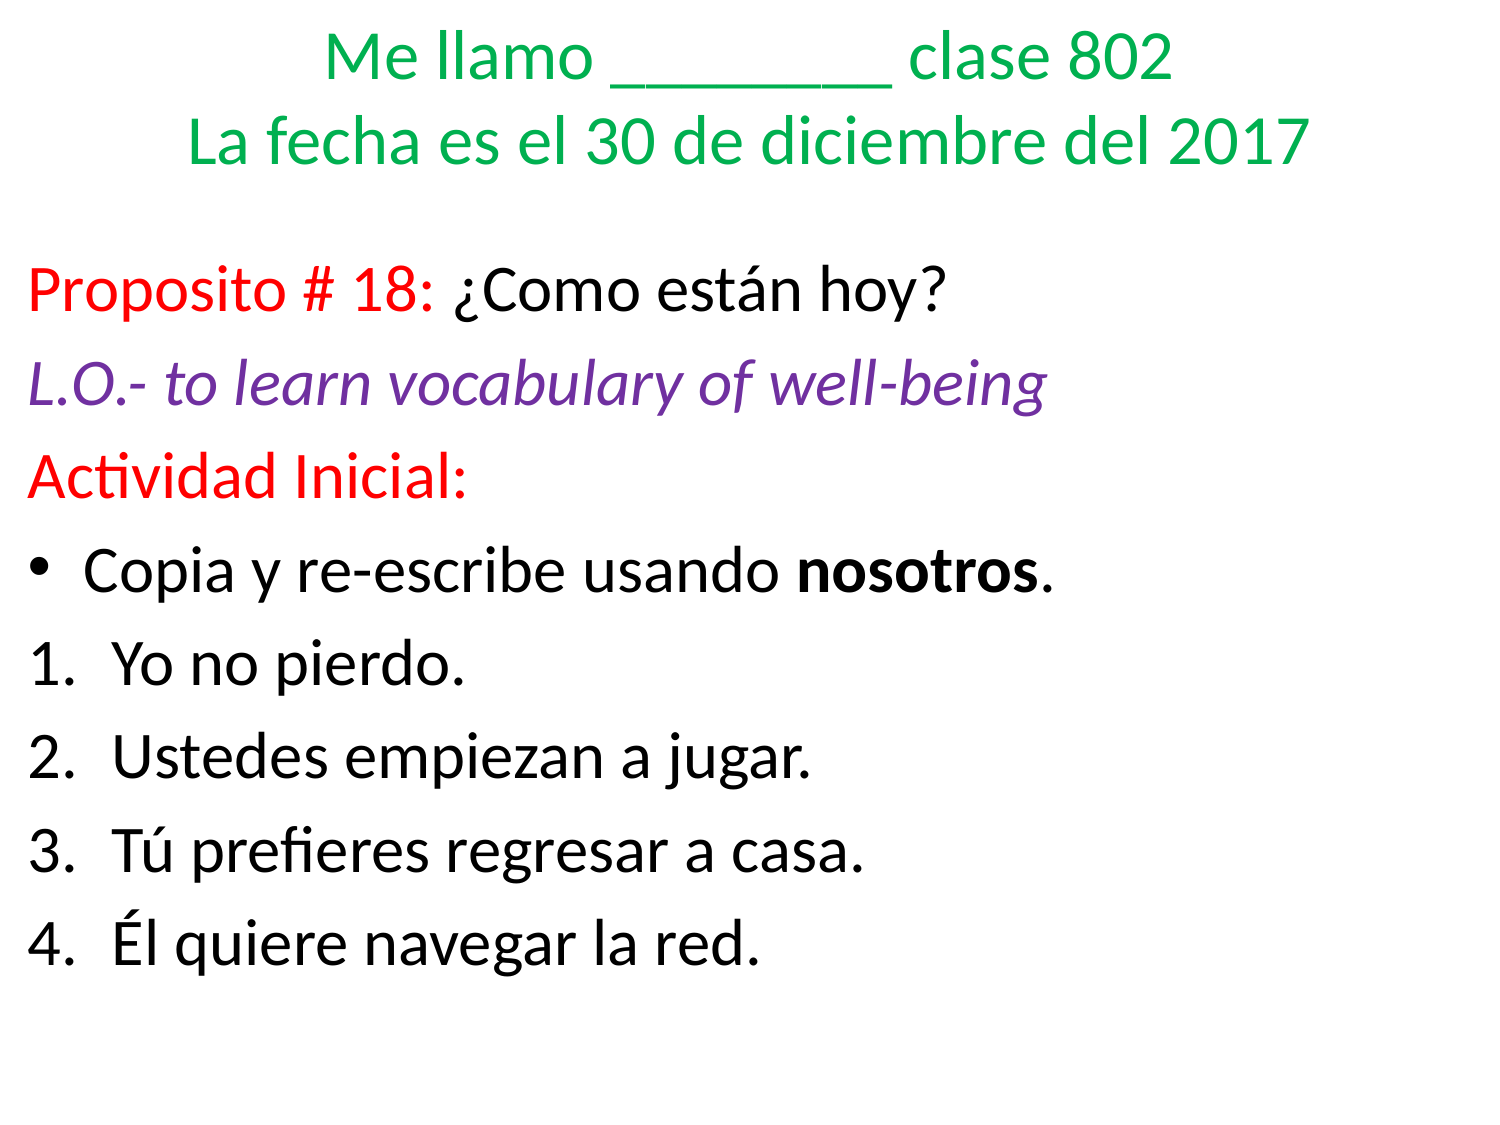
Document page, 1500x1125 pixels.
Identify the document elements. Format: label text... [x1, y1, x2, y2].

list Proposito # 18: ¿Como están hoy? L.O.- to learn vocabulary of well-being Actividad Inicial: Copia y re-escribe usando nosotros. Yo no pierdo. Ustedes empiezan a jugar. Tú prefieres regresar a casa. Él quiere navegar la red. [12, 237, 1488, 1100]
title Me llamo ________ clase 802 La fecha es el 30 de diciembre del 2017 [12, 0, 1488, 188]
